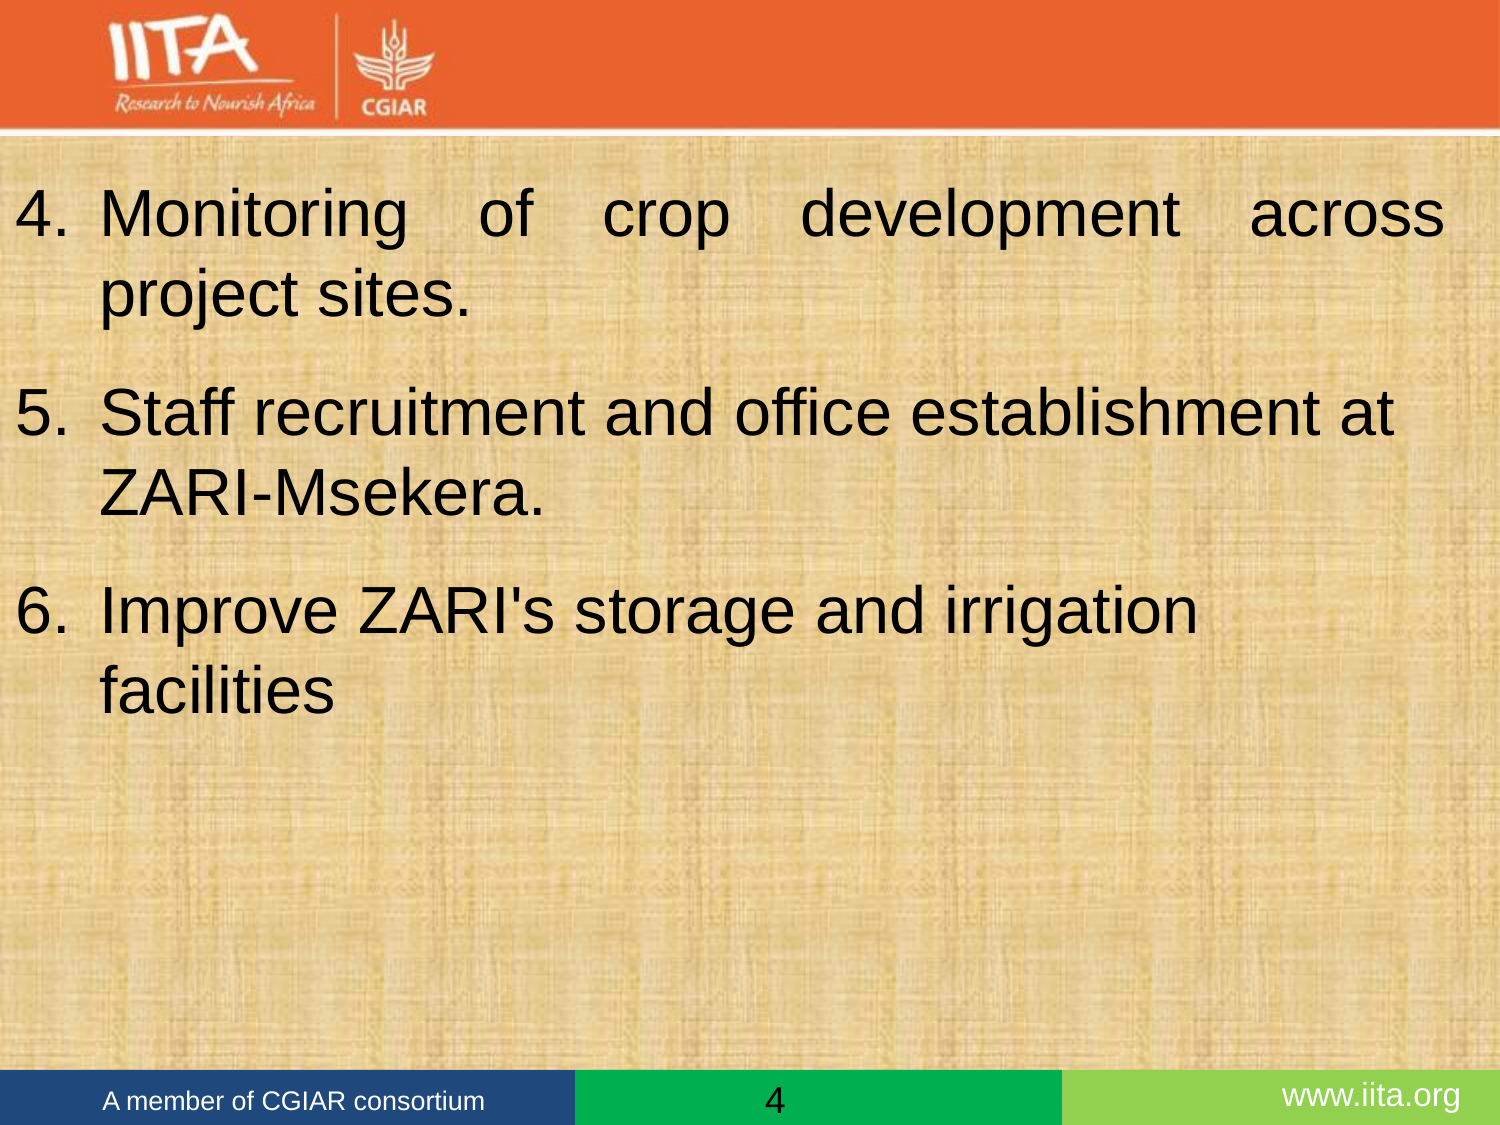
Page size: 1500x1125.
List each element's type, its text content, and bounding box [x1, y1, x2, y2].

list Monitoring of crop development across project sites. Staff recruitment and office establishment at ZARI-Msekera. Improve ZARI's storage and irrigation facilities [0, 162, 1463, 1050]
text_box 4 [749, 1068, 838, 1125]
picture [0, 0, 1500, 1069]
